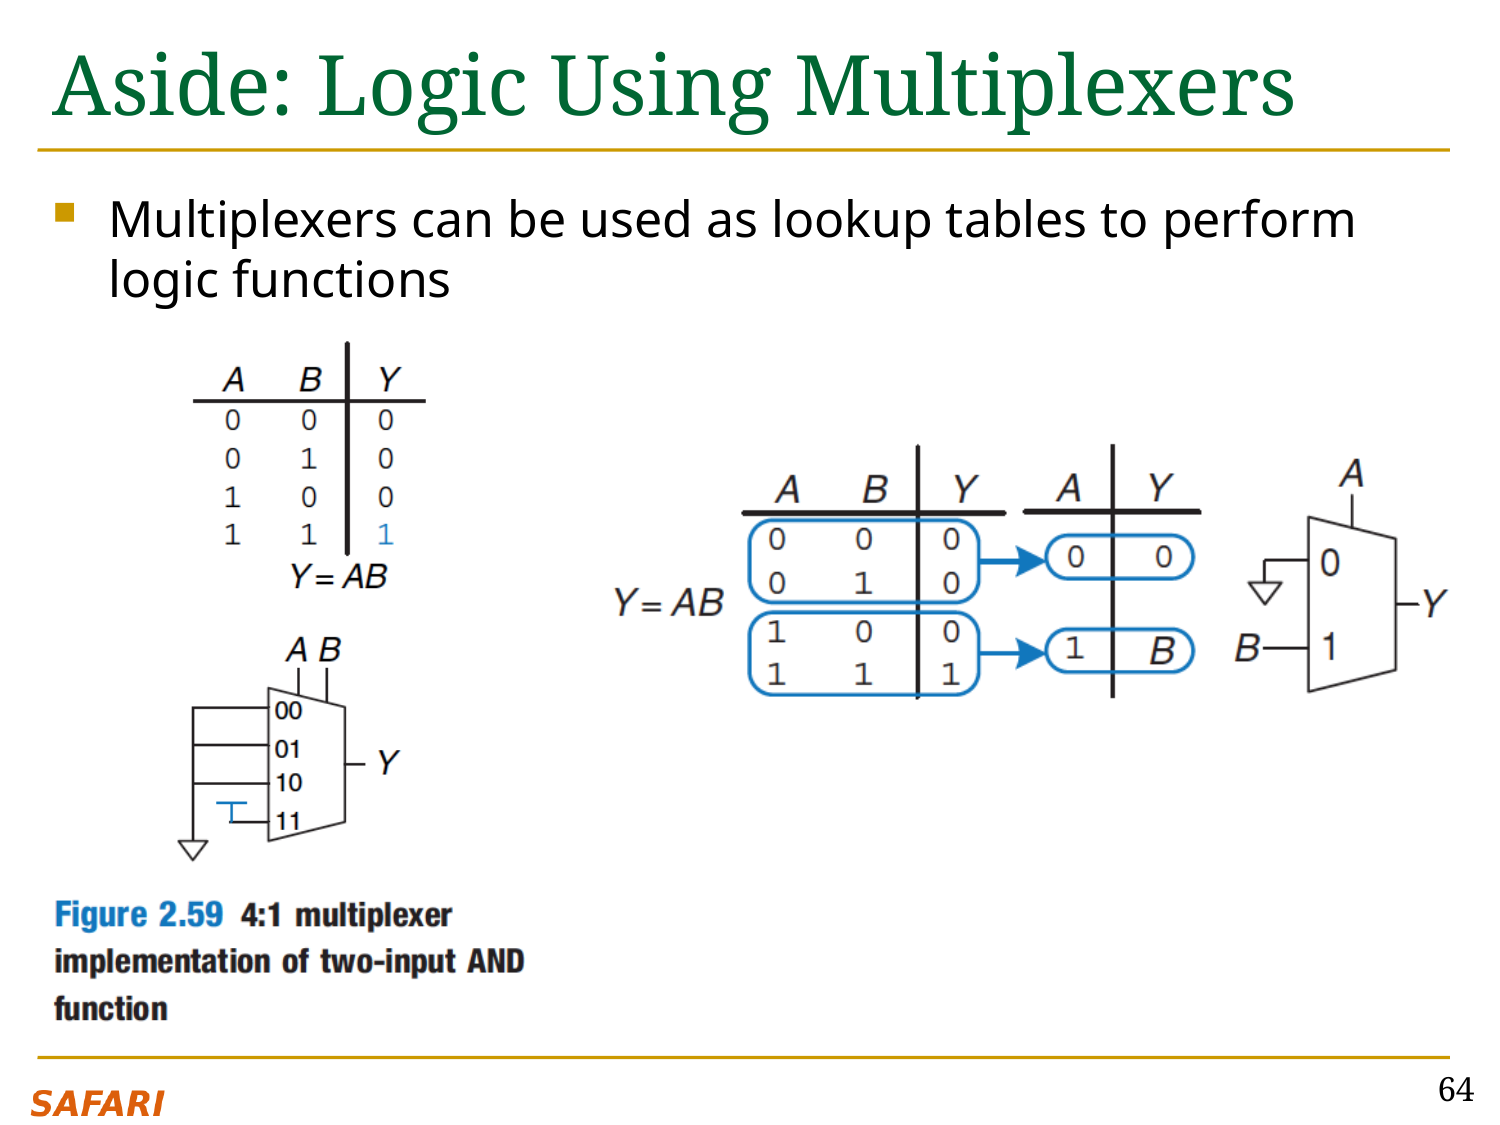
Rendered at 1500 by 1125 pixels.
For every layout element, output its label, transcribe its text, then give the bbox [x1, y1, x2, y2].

picture [35, 326, 552, 1046]
title Aside: Logic Using Multiplexers [37, 24, 1450, 170]
slide_number 64 [1139, 1045, 1490, 1121]
list Multiplexers can be used as lookup tables to perform logic functions [37, 179, 1450, 1025]
picture [598, 437, 1480, 713]
picture [29, 1083, 169, 1124]
